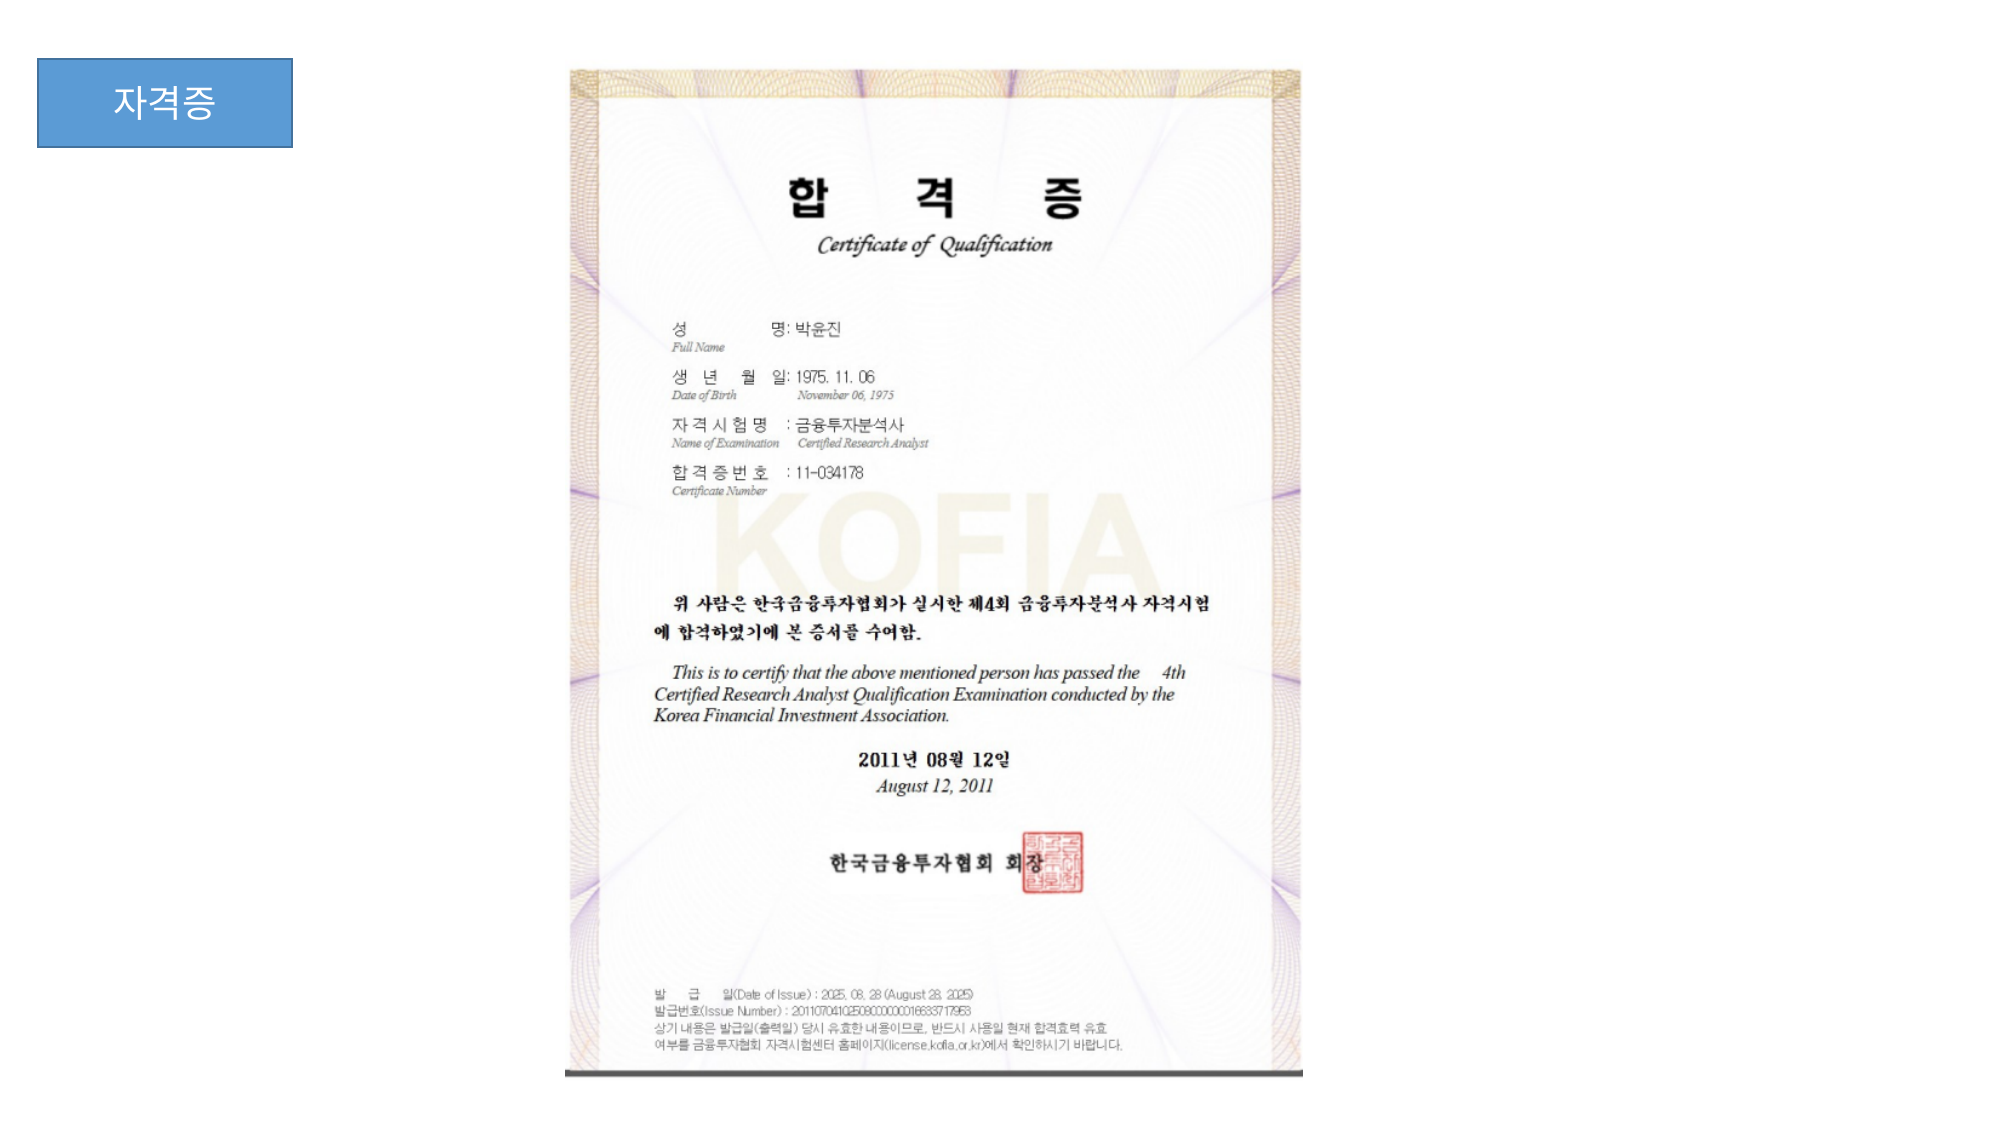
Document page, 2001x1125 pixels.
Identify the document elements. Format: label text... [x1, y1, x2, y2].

text_box 자격증 [37, 58, 293, 148]
picture [565, 59, 1303, 1081]
